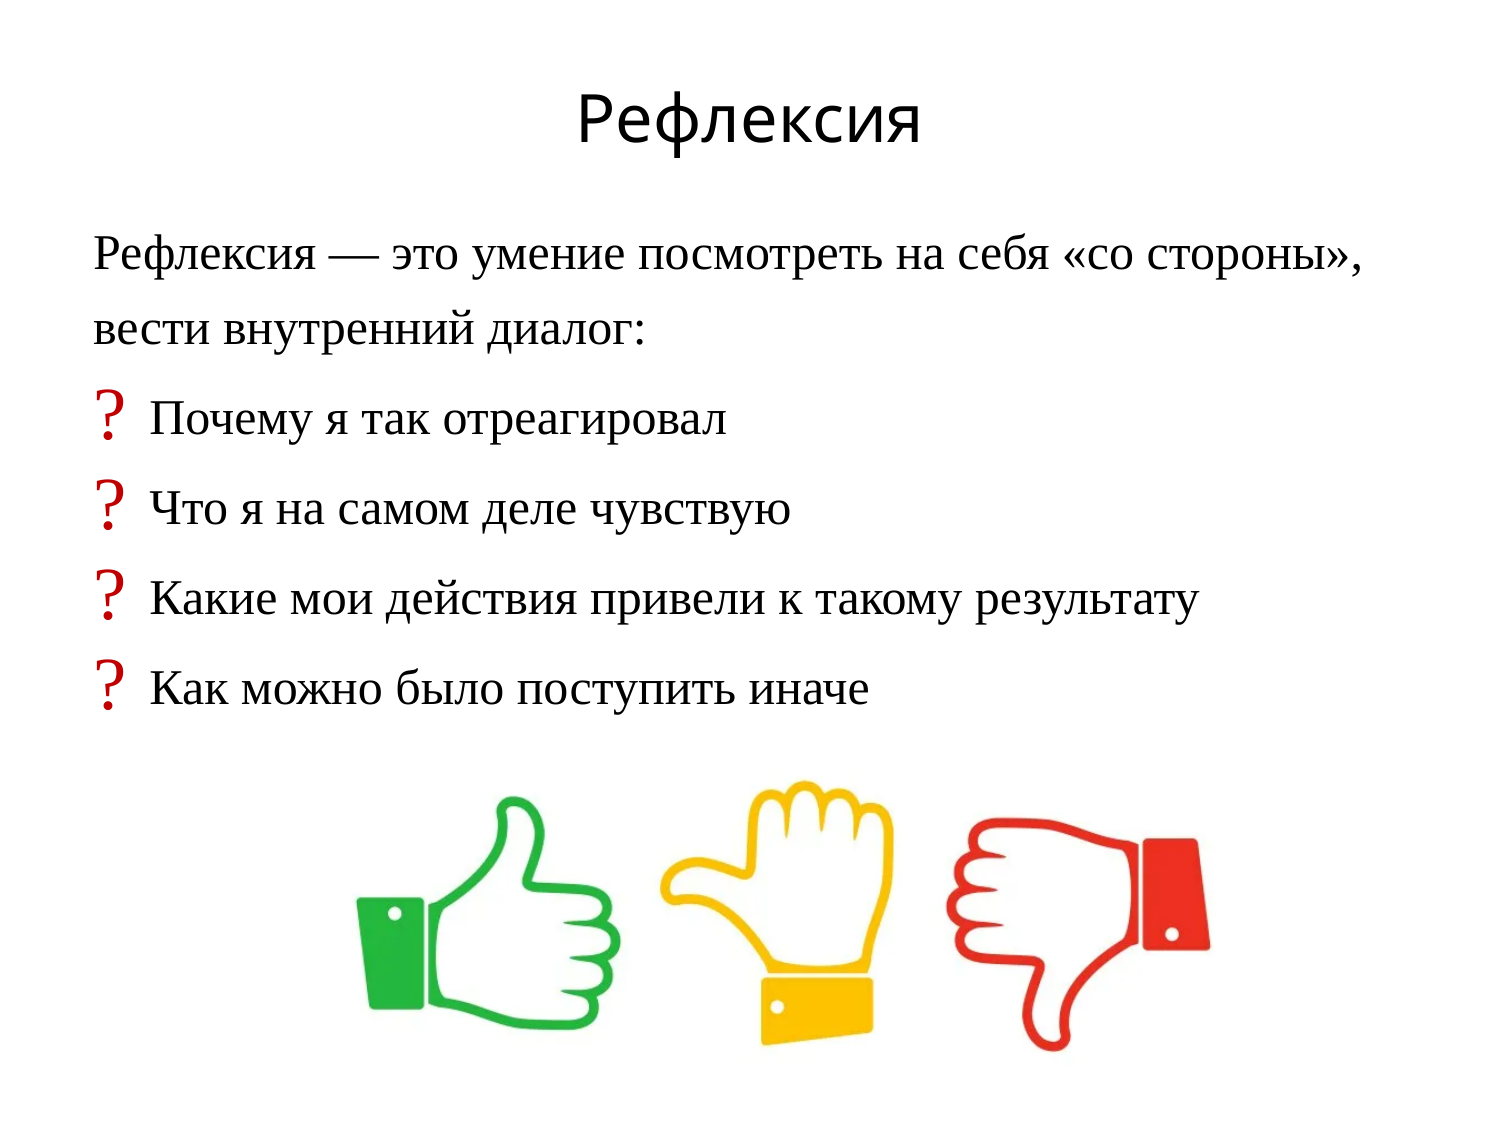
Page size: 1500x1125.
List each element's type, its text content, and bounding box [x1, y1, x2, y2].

title Рефлексия [103, 11, 1397, 197]
text_box Рефлексия — это умение посмотреть на себя «со стороны», вести внутренний диалог: Почему я так отреагировал Что я на самом деле чувствую Какие мои действия привели к такому результату Как можно было поступить иначе [78, 197, 1422, 722]
picture [307, 635, 1260, 1125]
